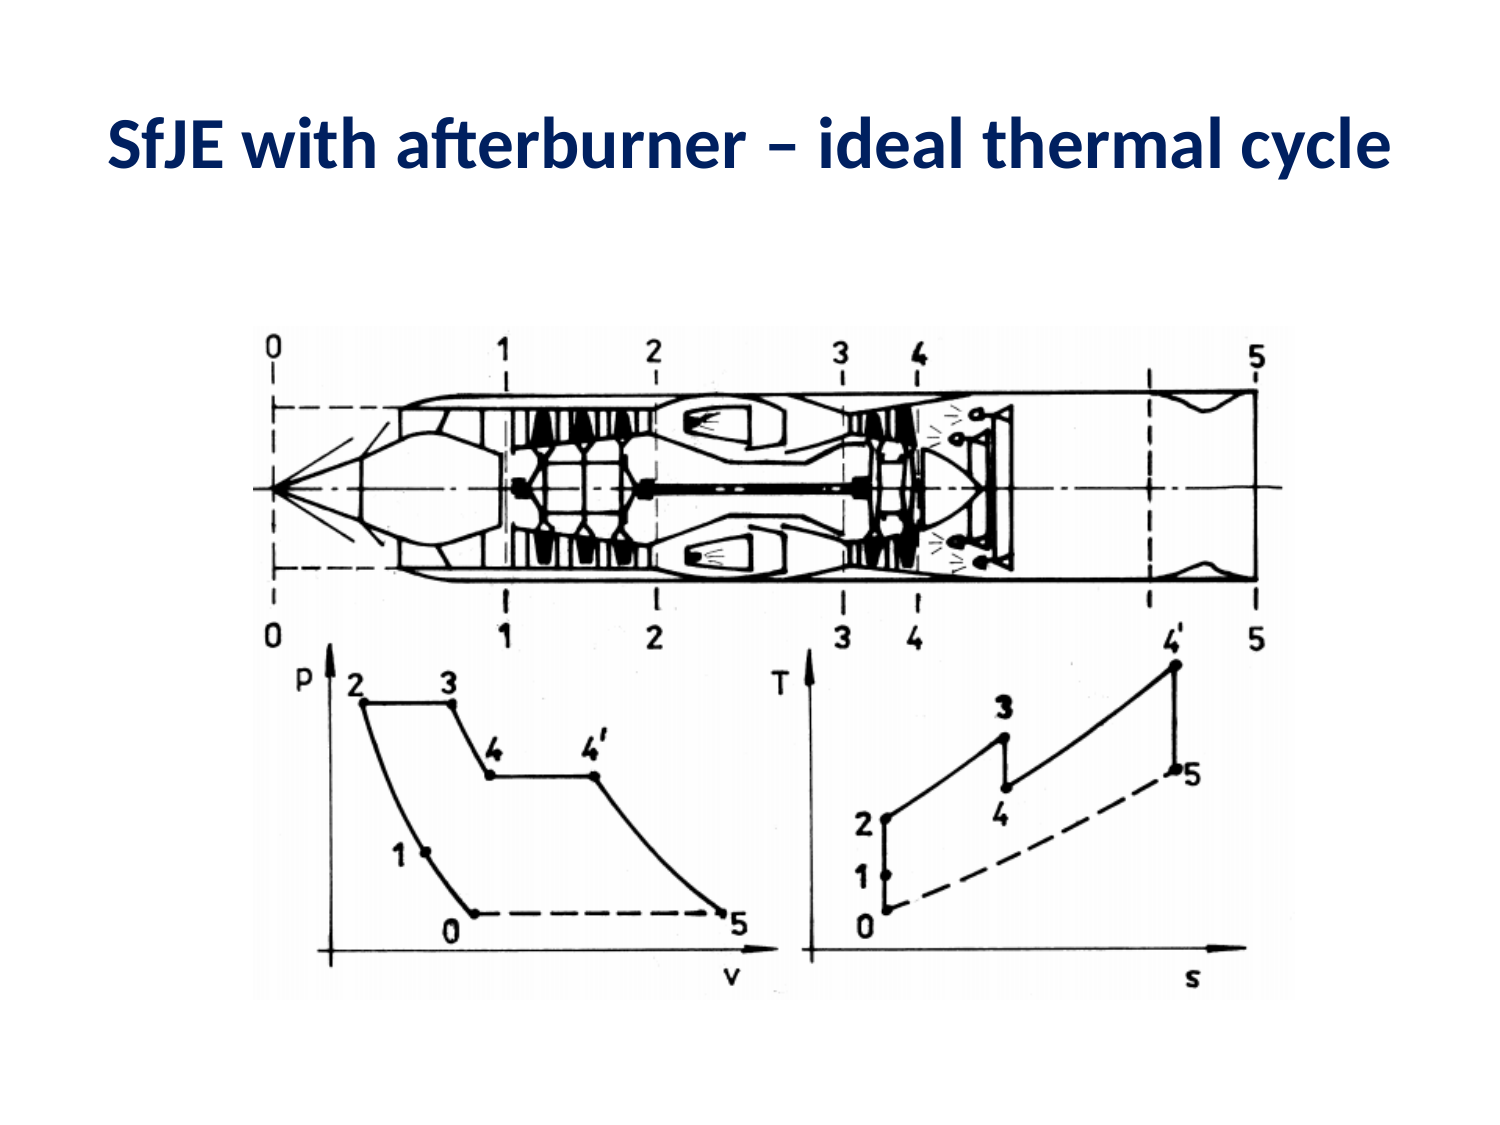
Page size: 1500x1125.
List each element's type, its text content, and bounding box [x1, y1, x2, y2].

title SfJE with afterburner – ideal thermal cycle [75, 45, 1425, 233]
picture [253, 325, 1295, 1000]
